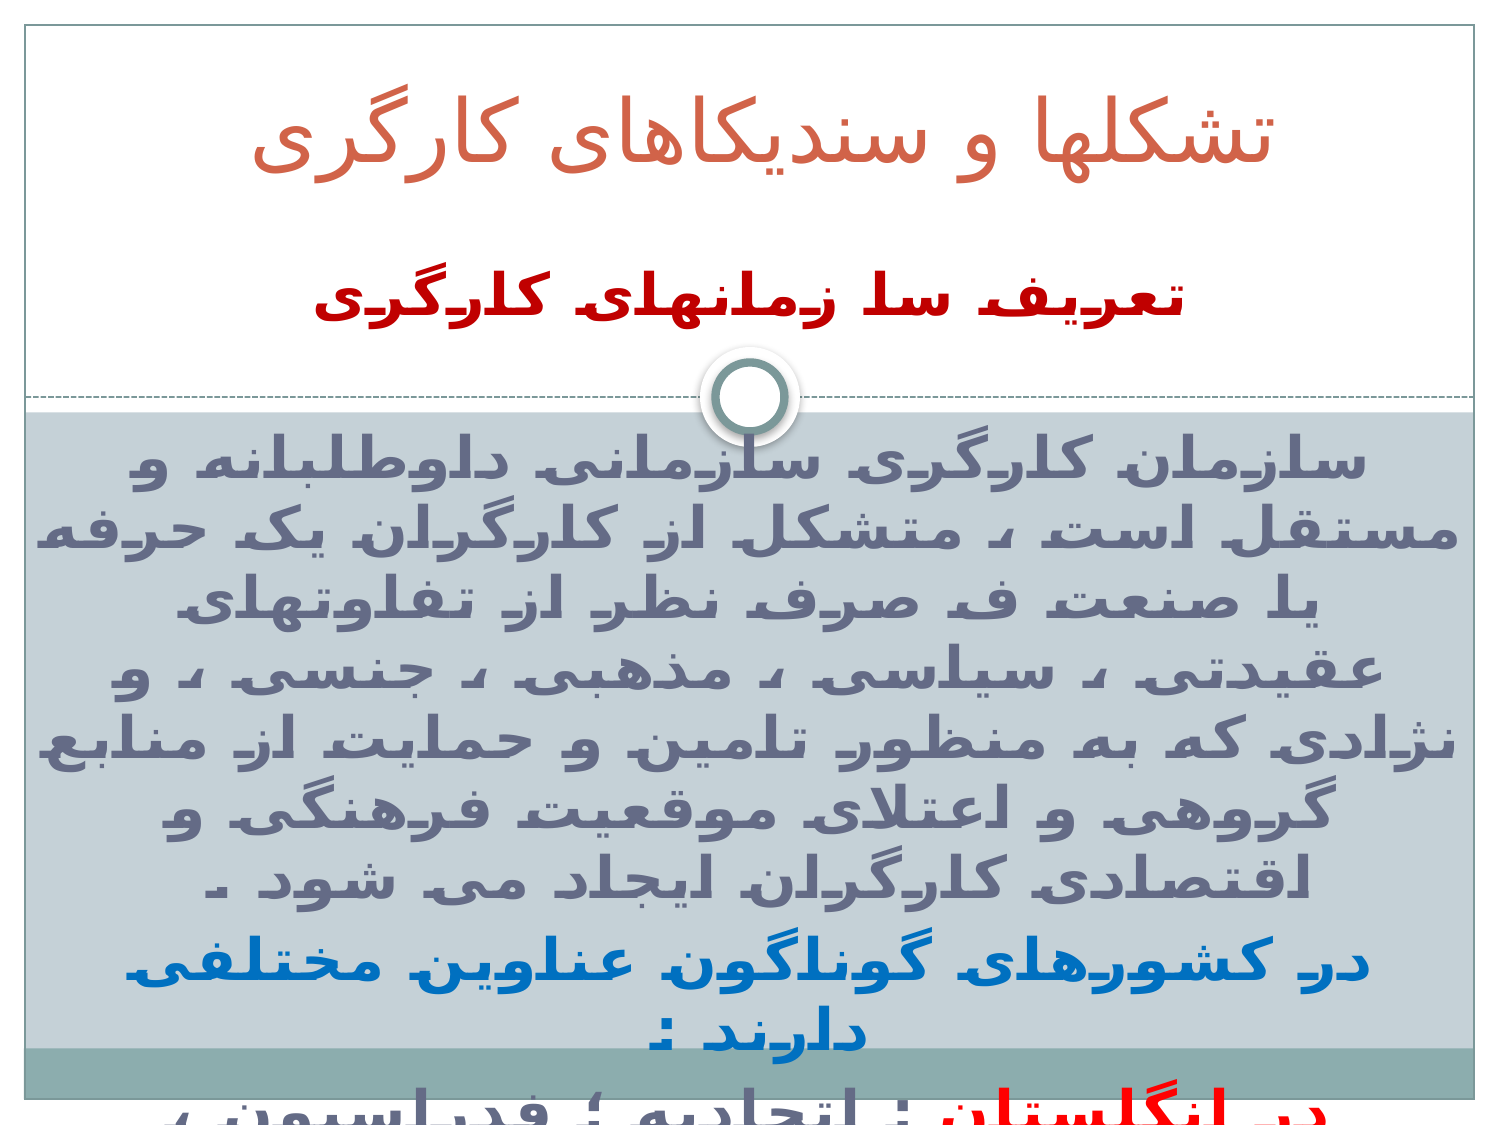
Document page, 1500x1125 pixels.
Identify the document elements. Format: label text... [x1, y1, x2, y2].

title تشکلها و سندیکاهای کارگری [112, 62, 1388, 188]
subtitle تعریف سا زمانهای کارگری سازمان کارگری سازمانی داوطلبانه و مستقل است ، متشکل از کارگران یک حرفه یا صنعت ف صرف نظر از تفاوتهای عقیدتی ، سیاسی ، مذهبی ، جنسی ، و نژادی که به منظور تامین و حمایت از منابع گروهی و اعتلای موقعیت فرهنگی و اقتصادی کارگران ایجاد می شود . در کشورهای گوناگون عناوین مختلفی دارند : در انگلستان : اتحادیه ؛ فدراسیون ، کنفدراسیون در فرانسه : سندیکا و کنفدراسیون [0, 249, 1500, 750]
